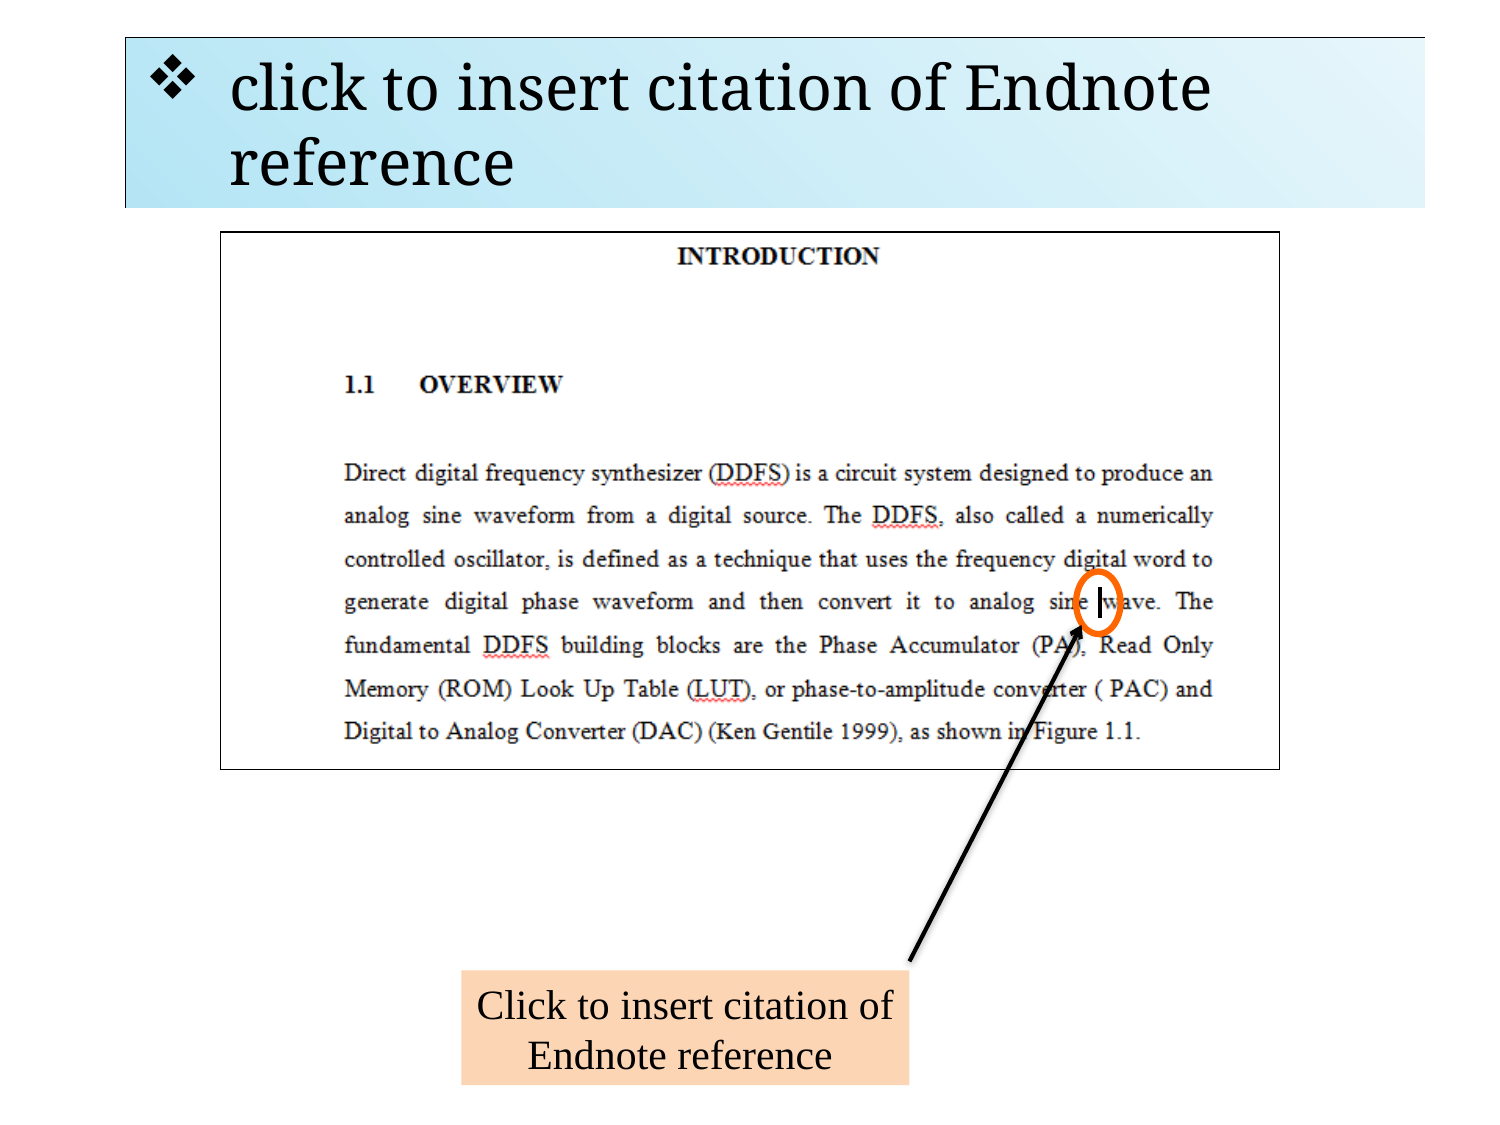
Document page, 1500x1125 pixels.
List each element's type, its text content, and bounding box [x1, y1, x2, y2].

picture [220, 232, 1280, 769]
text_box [909, 624, 1082, 962]
text_box click to insert citation of Endnote reference [125, 37, 1425, 208]
text_box Click to insert citation of Endnote reference [461, 970, 910, 1086]
